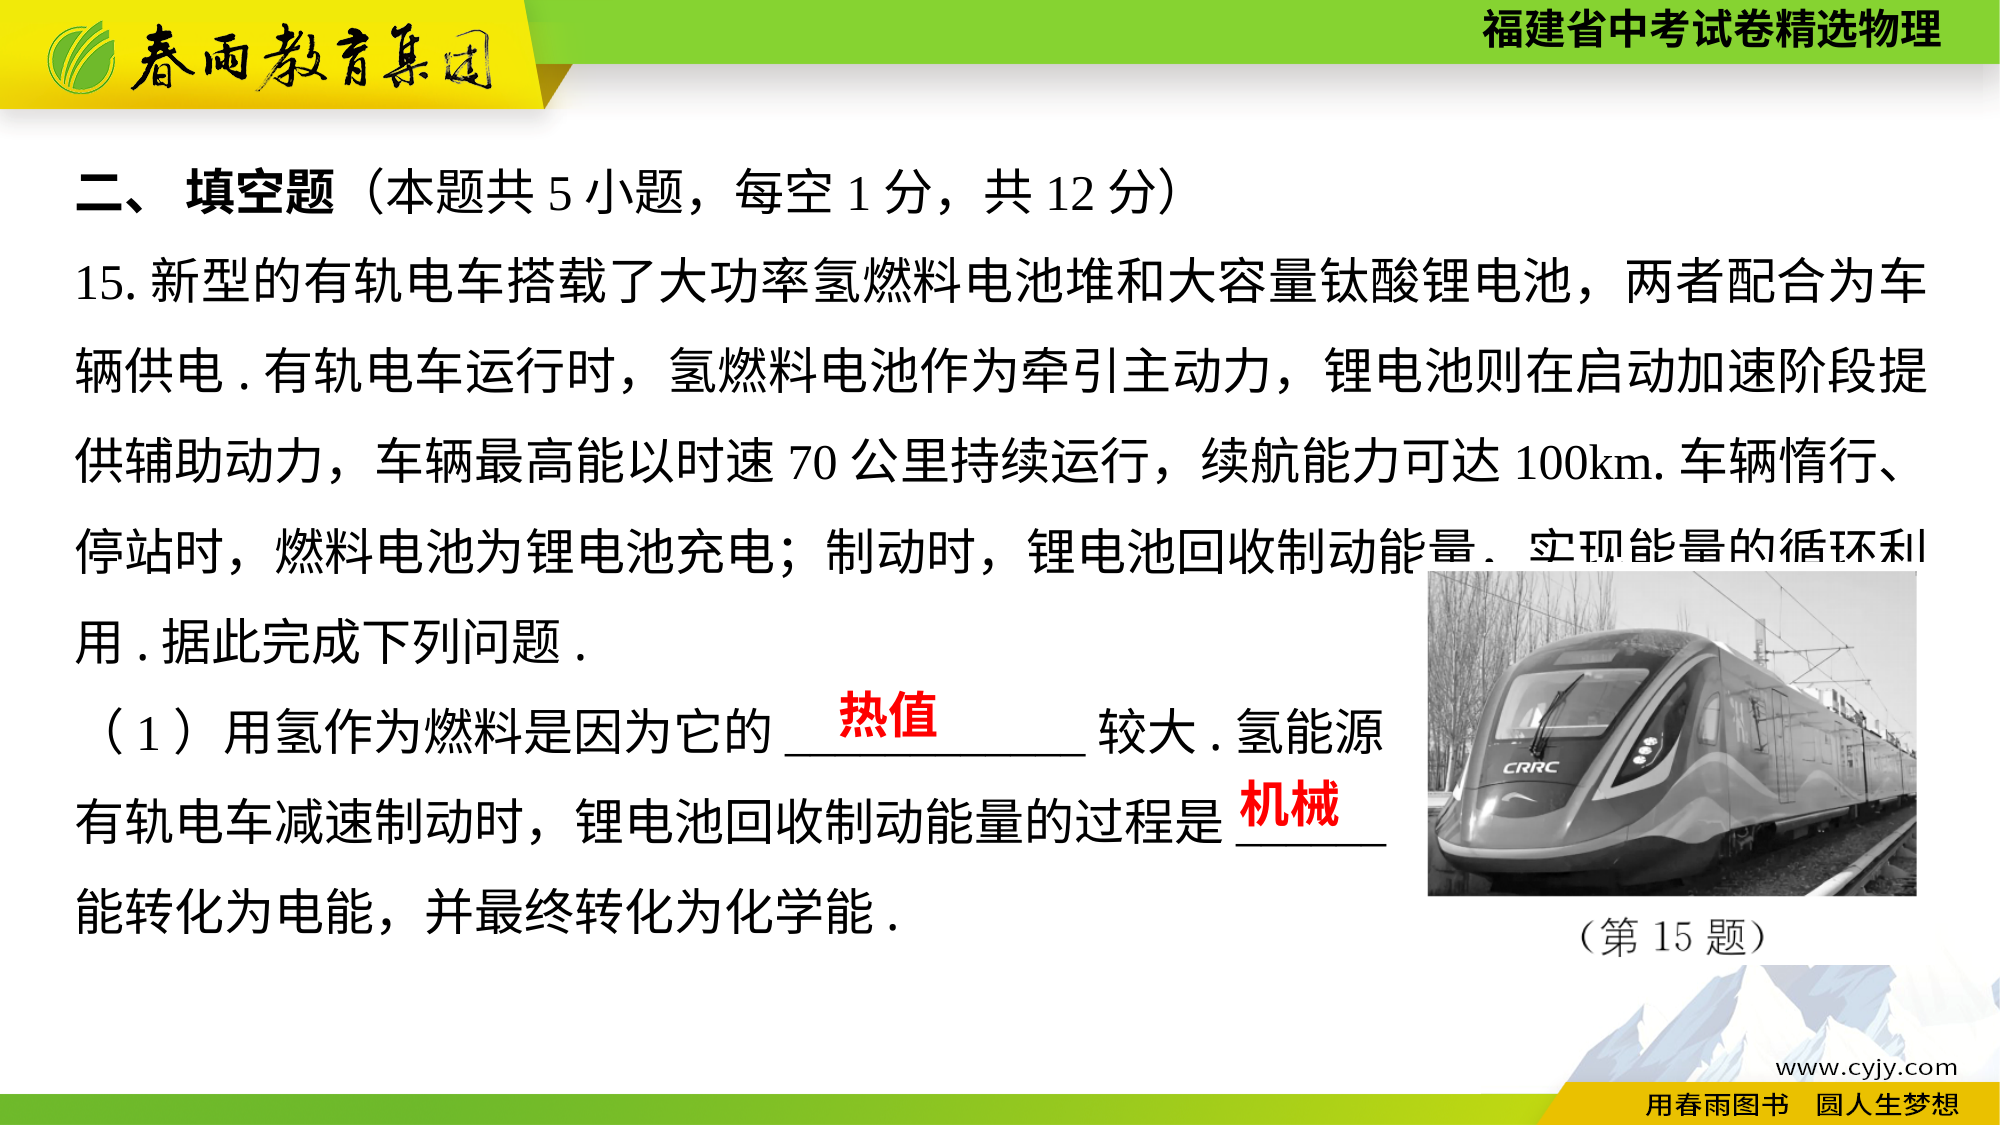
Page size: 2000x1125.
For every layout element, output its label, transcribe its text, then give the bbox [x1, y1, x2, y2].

text_box 热值 [823, 676, 954, 752]
list 二、 填空题（本题共5小题，每空1分，共12分） 15.新型的有轨电车搭载了大功率氢燃料电池堆和大容量钛酸锂电池，两者配合为车辆供电.有轨电车运行时，氢燃料电池作为牵引主动力，锂电池则在启动加速阶段提供辅助动力，车辆最高能以时速70公里持续运行，续航能力可达100km.车辆惰行、停站时，燃料电池为锂电池充电；制动时，锂电池回收制动能量，实现能量的循环利用.据此完成下列问题. （1）用氢作为燃料是因为它的____________较大.氢能源 有轨电车减速制动时，锂电池回收制动能量的过程是______ 能转化为电能，并最终转化为化学能. [59, 122, 1944, 956]
picture [0, 0, 2000, 1125]
text_box 机械 [1225, 765, 1356, 841]
